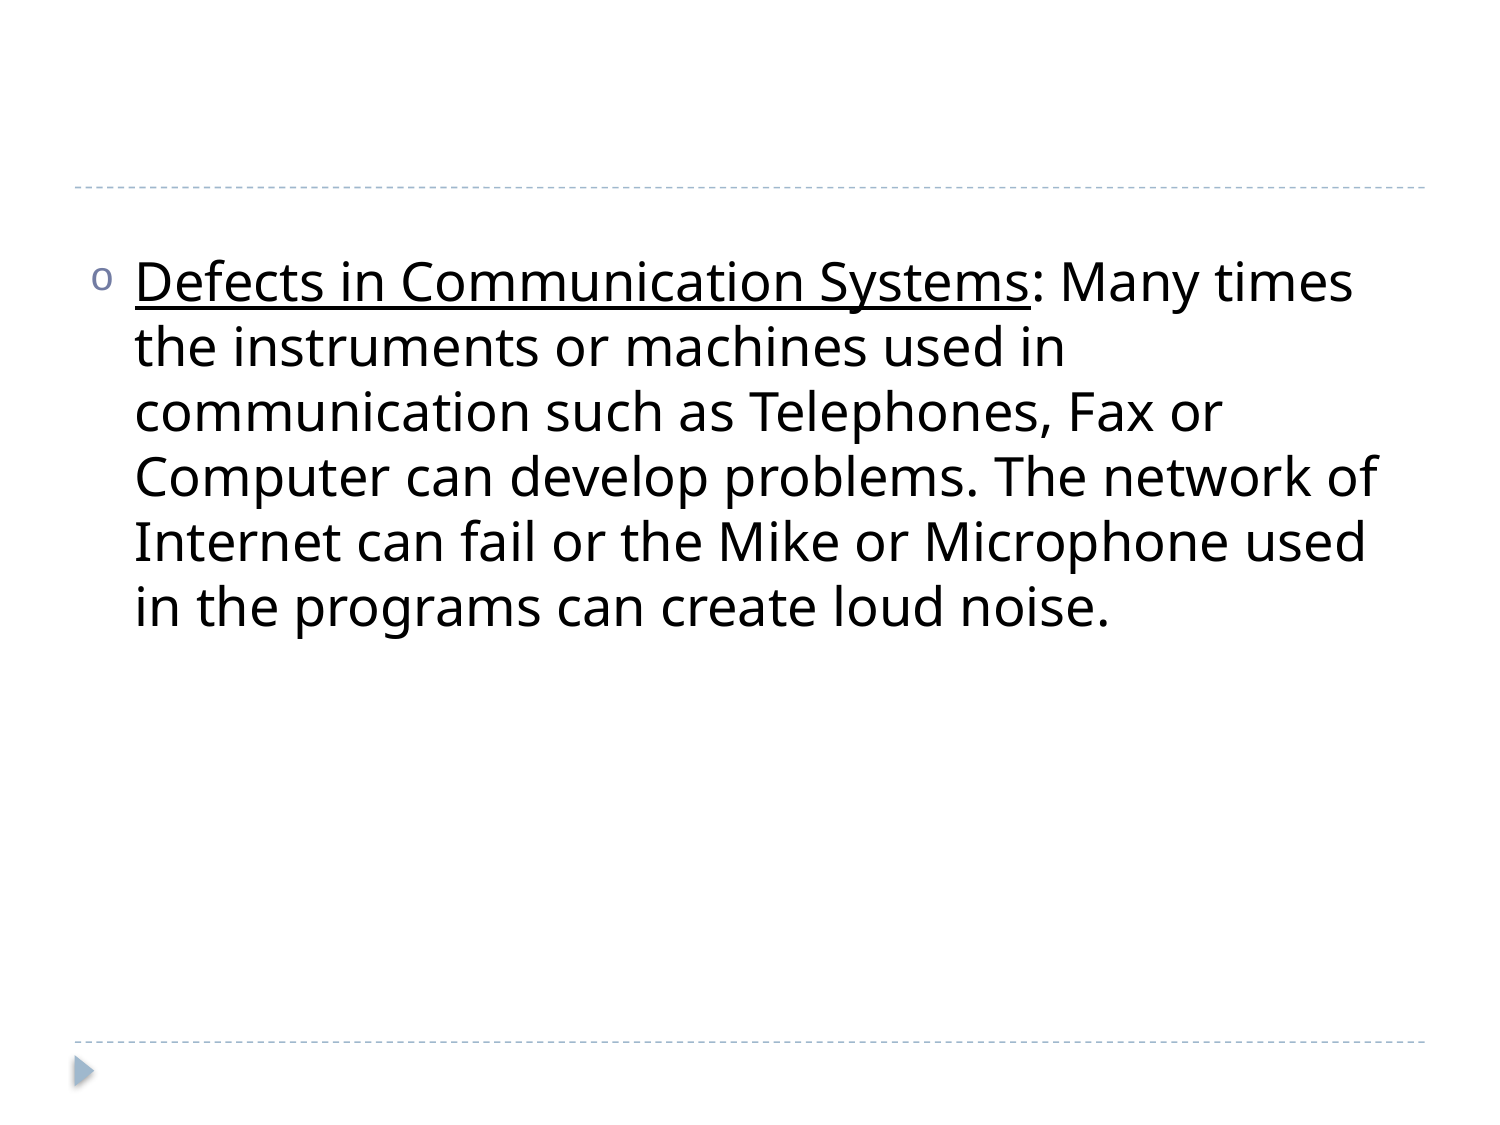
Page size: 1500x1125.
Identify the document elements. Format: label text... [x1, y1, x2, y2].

list Defects in Communication Systems: Many times the instruments or machines used in communication such as Telephones, Fax or Computer can develop problems. The network of Internet can fail or the Mike or Microphone used in the programs can create loud noise. [75, 162, 1425, 1005]
